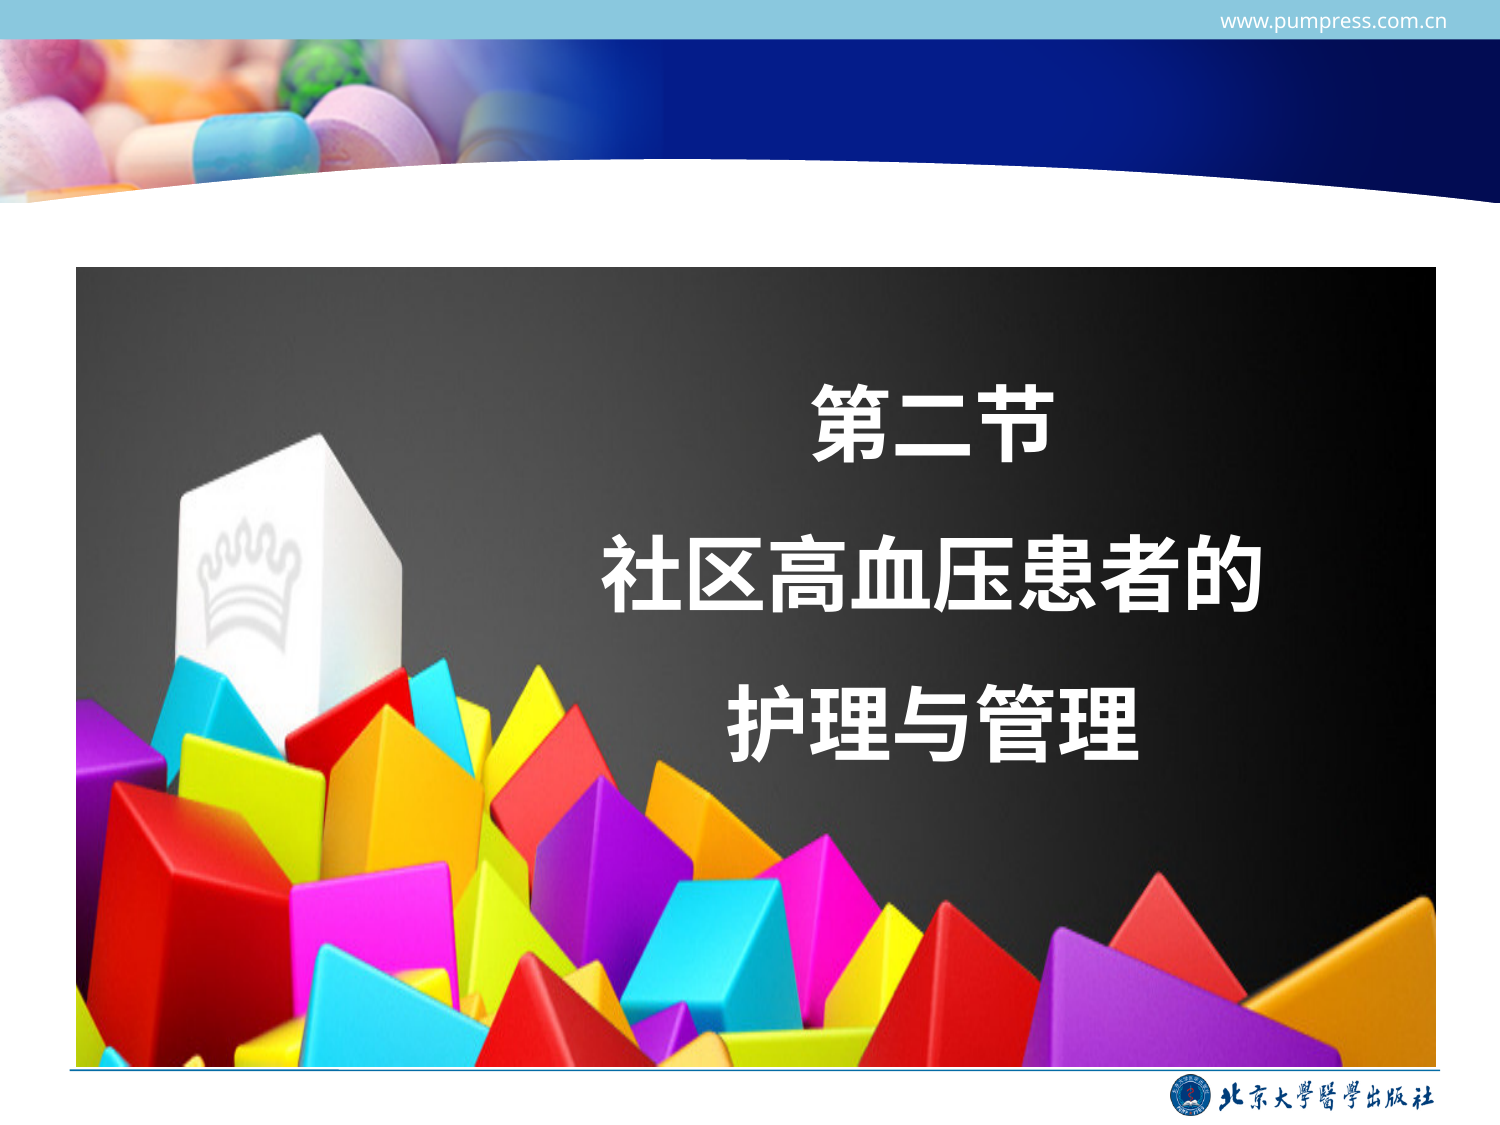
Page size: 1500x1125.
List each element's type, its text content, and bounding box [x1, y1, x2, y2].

picture [1170, 1074, 1436, 1118]
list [76, 266, 1436, 1067]
picture [0, 40, 1500, 203]
slide_number www.pumpress.com.cn [1024, 0, 1463, 38]
